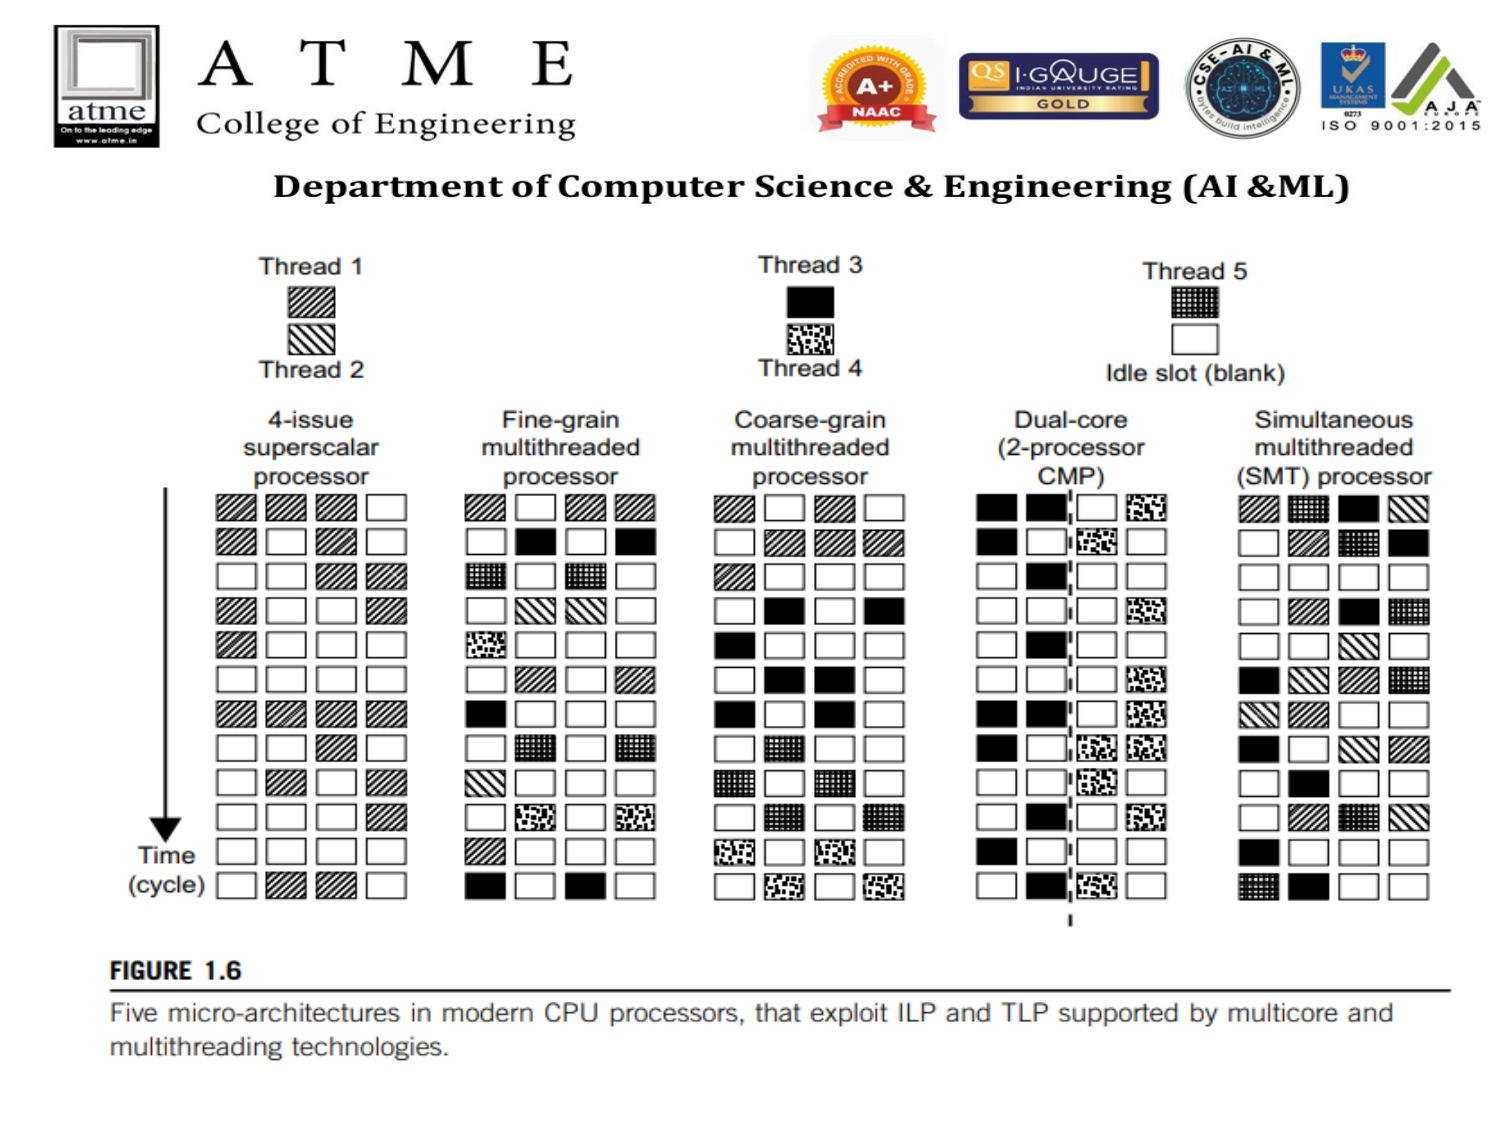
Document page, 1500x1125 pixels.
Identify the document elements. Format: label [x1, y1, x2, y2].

picture [99, 249, 1476, 1080]
picture [24, 0, 1500, 226]
